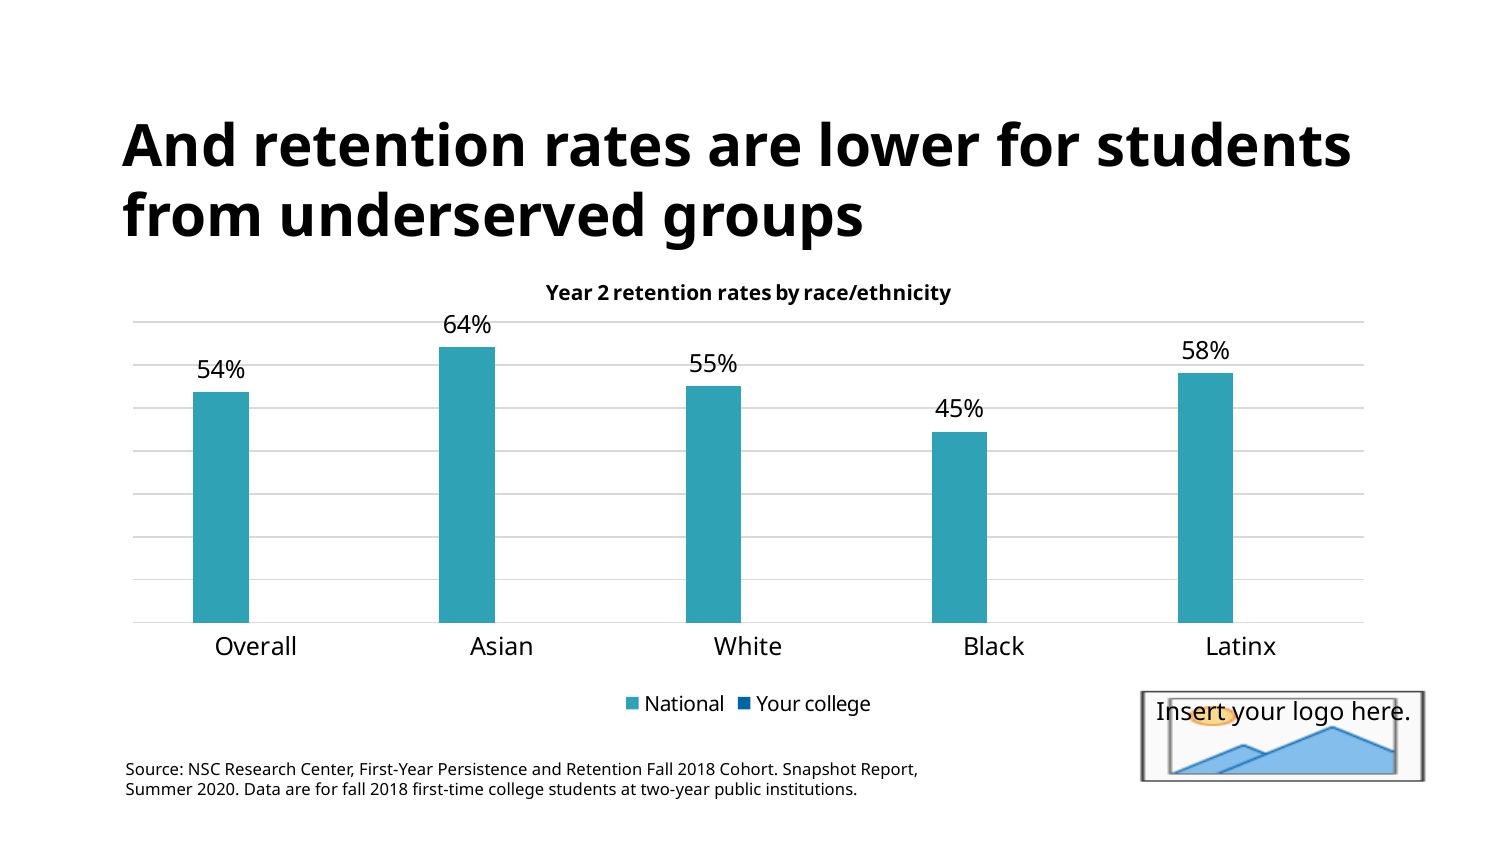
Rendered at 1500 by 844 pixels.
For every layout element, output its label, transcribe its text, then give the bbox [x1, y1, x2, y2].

picture [1131, 687, 1437, 787]
text_box Source: NSC Research Center, First-Year Persistence and Retention Fall 2018 Cohort. Snapshot Report, Summer 2020. Data are for fall 2018 first-time college students at two-year public institutions. [110, 744, 978, 821]
title And retention rates are lower for students from underserved groups [107, 93, 1390, 234]
chart [107, 254, 1390, 724]
